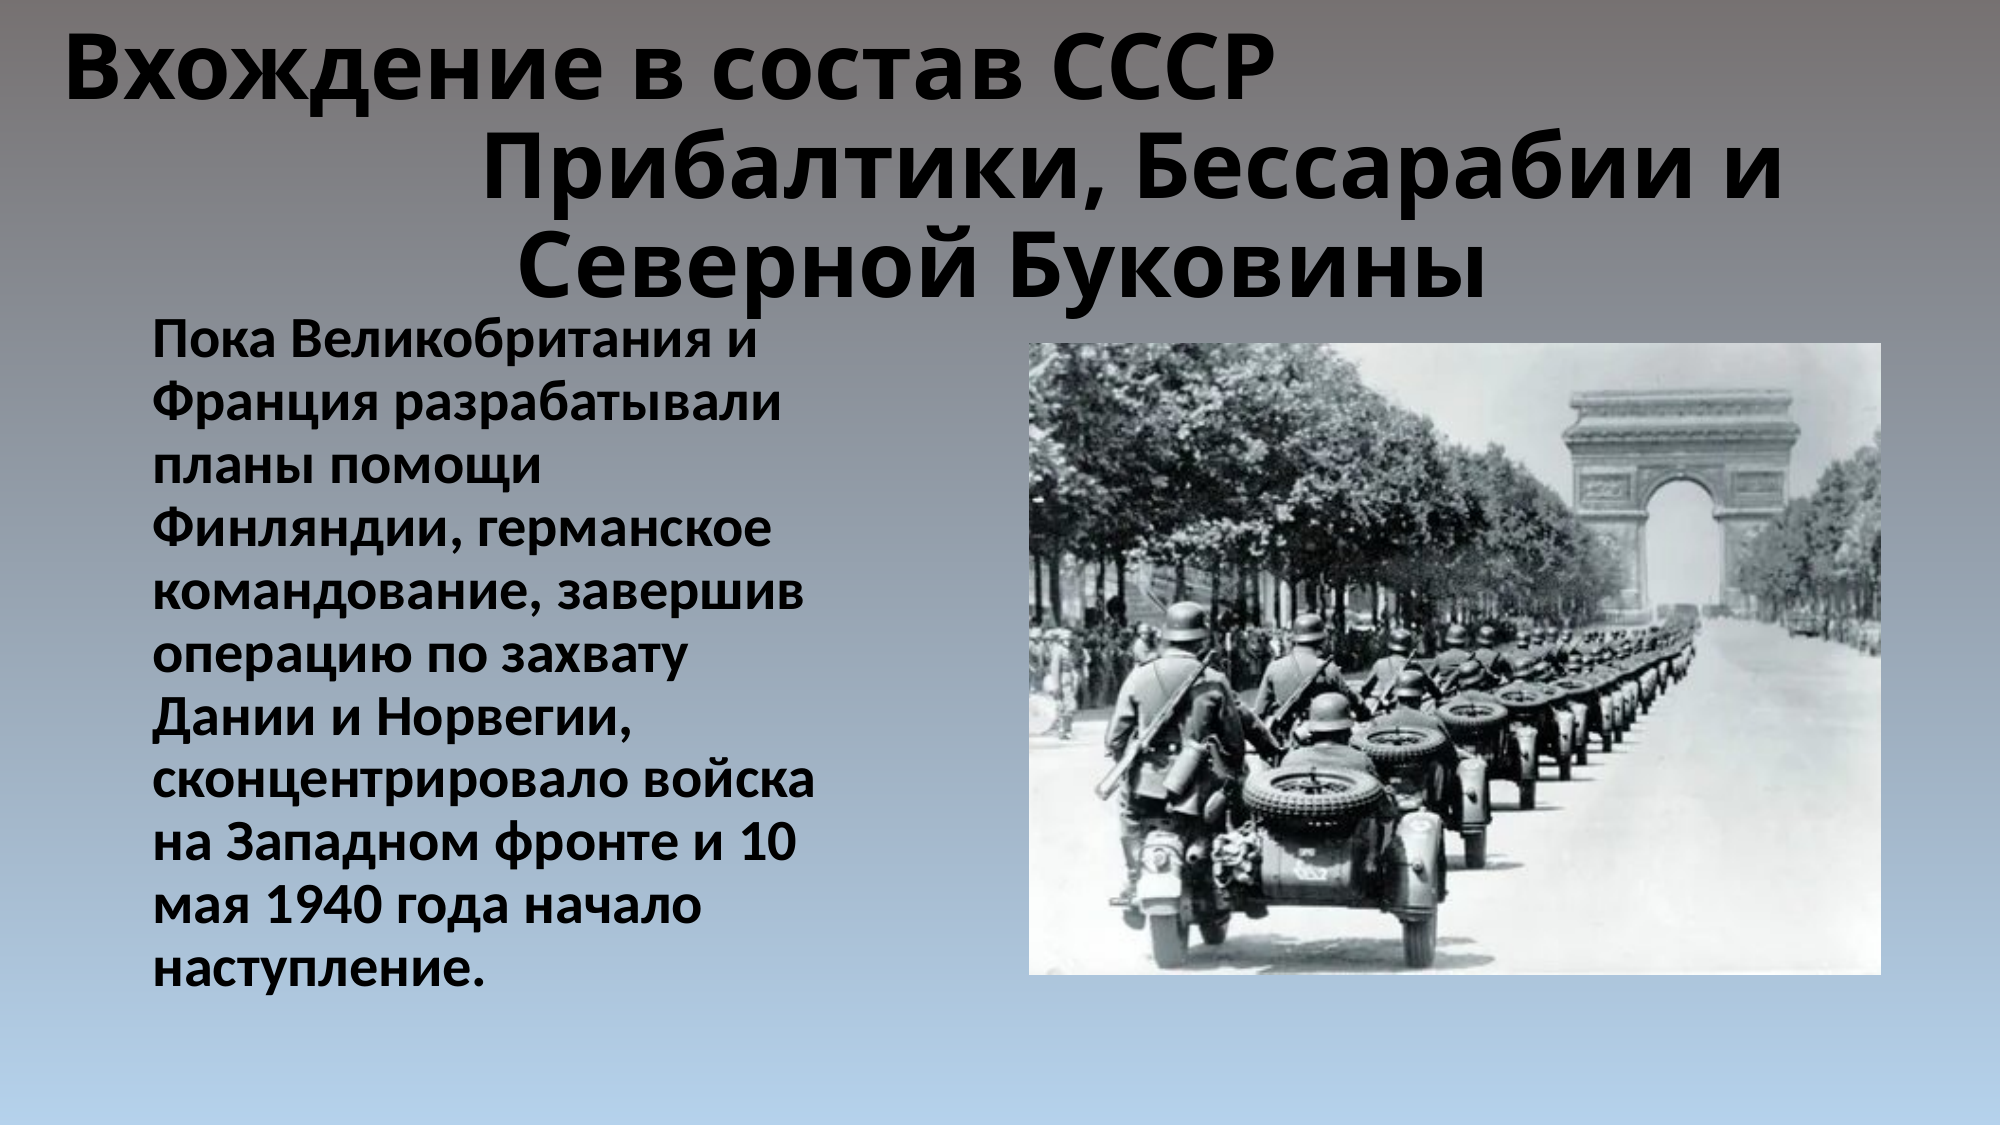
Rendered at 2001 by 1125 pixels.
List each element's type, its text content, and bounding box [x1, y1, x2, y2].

list Пока Великобритания и Франция разрабатывали планы помощи Финляндии, германское командование, завершив операцию по захвату Дании и Норвегии, сконцентрировало войска на Западном фронте и 10 мая 1940 года начало наступление. [137, 299, 833, 1014]
picture [1029, 343, 1881, 975]
title Вхождение в состав СССР Прибалтики, Бессарабии и Северной Буковины [37, 59, 1969, 278]
